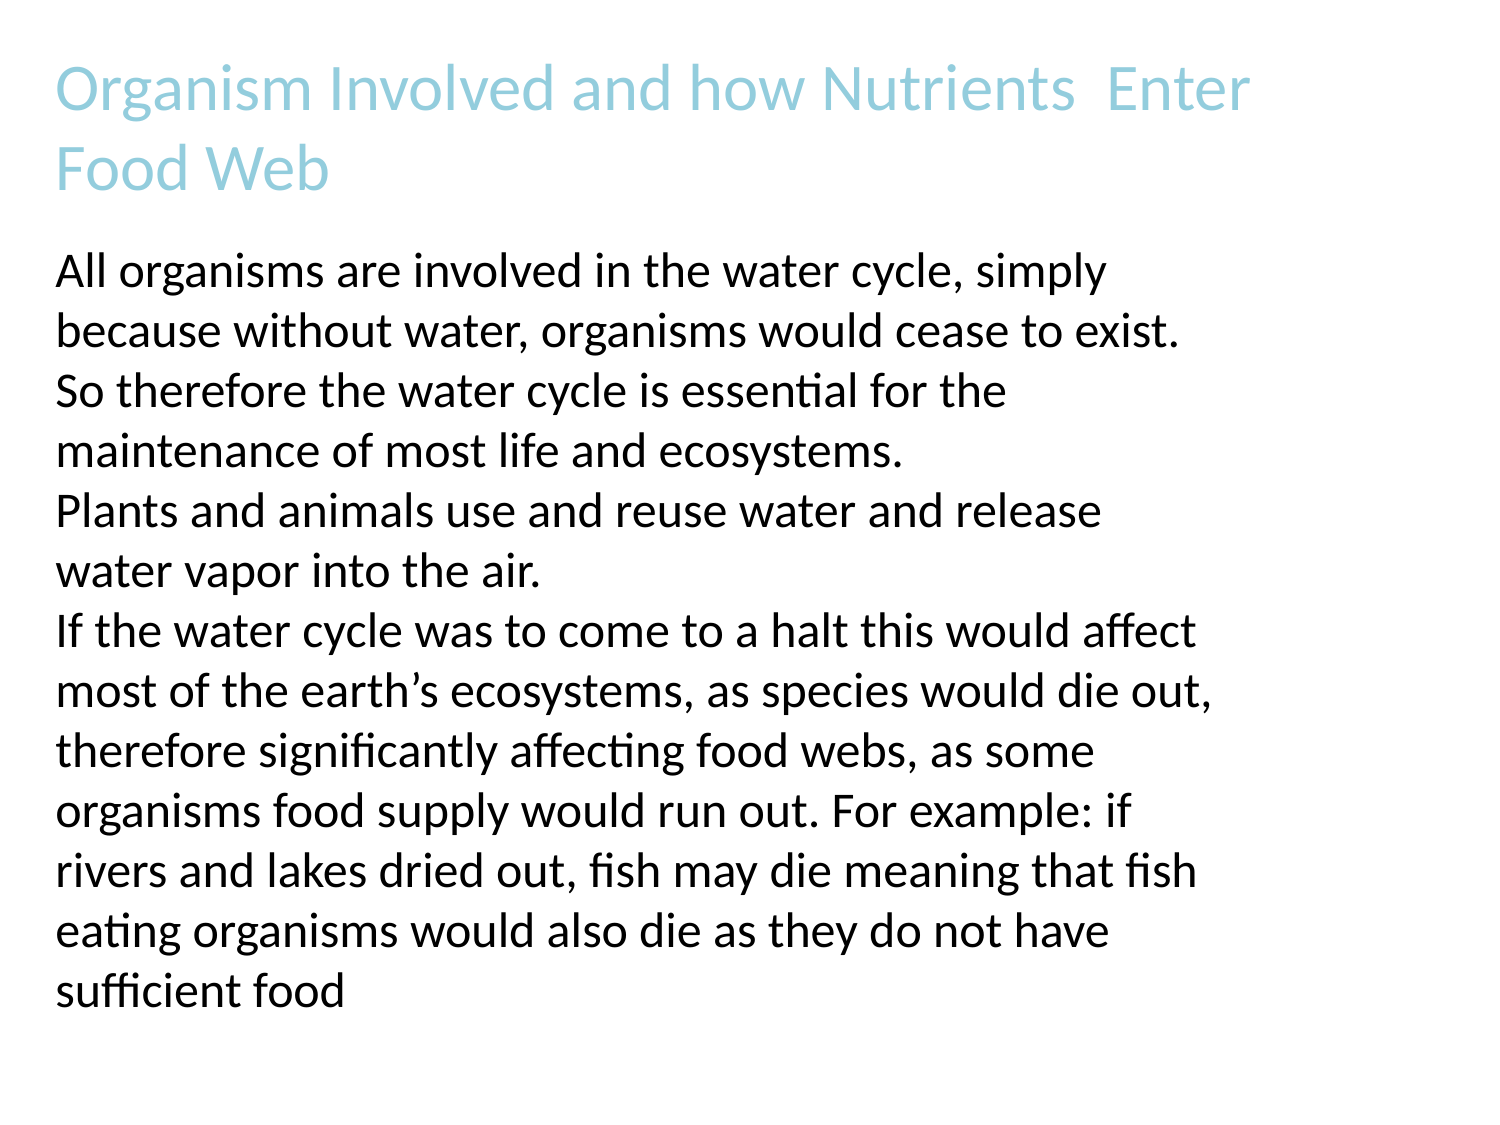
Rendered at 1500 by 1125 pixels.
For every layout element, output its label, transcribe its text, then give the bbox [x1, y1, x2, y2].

text_box All organisms are involved in the water cycle, simply because without water, organisms would cease to exist. So therefore the water cycle is essential for the maintenance of most life and ecosystems. Plants and animals use and reuse water and release water vapor into the air. If the water cycle was to come to a halt this would affect most of the earth’s ecosystems, as species would die out, therefore significantly affecting food webs, as some organisms food supply would run out. For example: if rivers and lakes dried out, fish may die meaning that fish eating organisms would also die as they do not have sufficient food [40, 229, 1230, 1025]
text_box Organism Involved and how Nutrients Enter Food Web [40, 36, 1334, 211]
